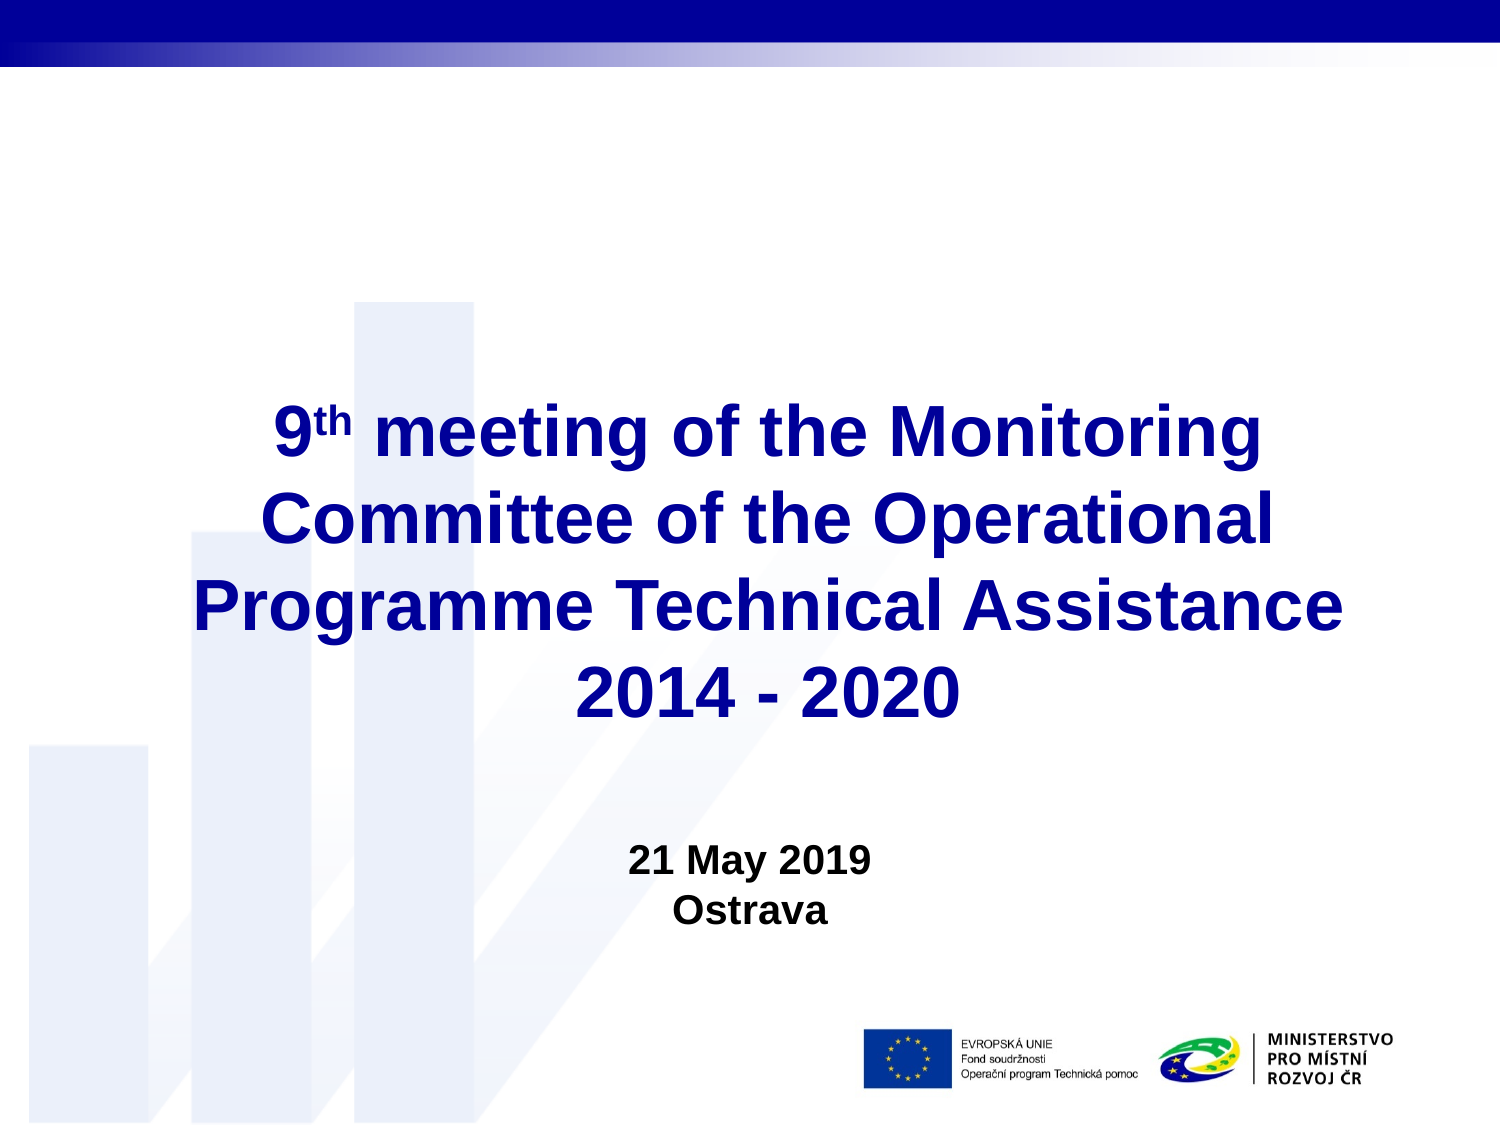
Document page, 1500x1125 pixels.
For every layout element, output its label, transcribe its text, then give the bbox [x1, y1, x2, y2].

subtitle 21 May 2019 Ostrava [112, 740, 1388, 941]
title 9th meeting of the Monitoring Committee of the Operational Programme Technical Assistance 2014 - 2020 [112, 373, 1425, 740]
picture [29, 302, 1412, 1125]
